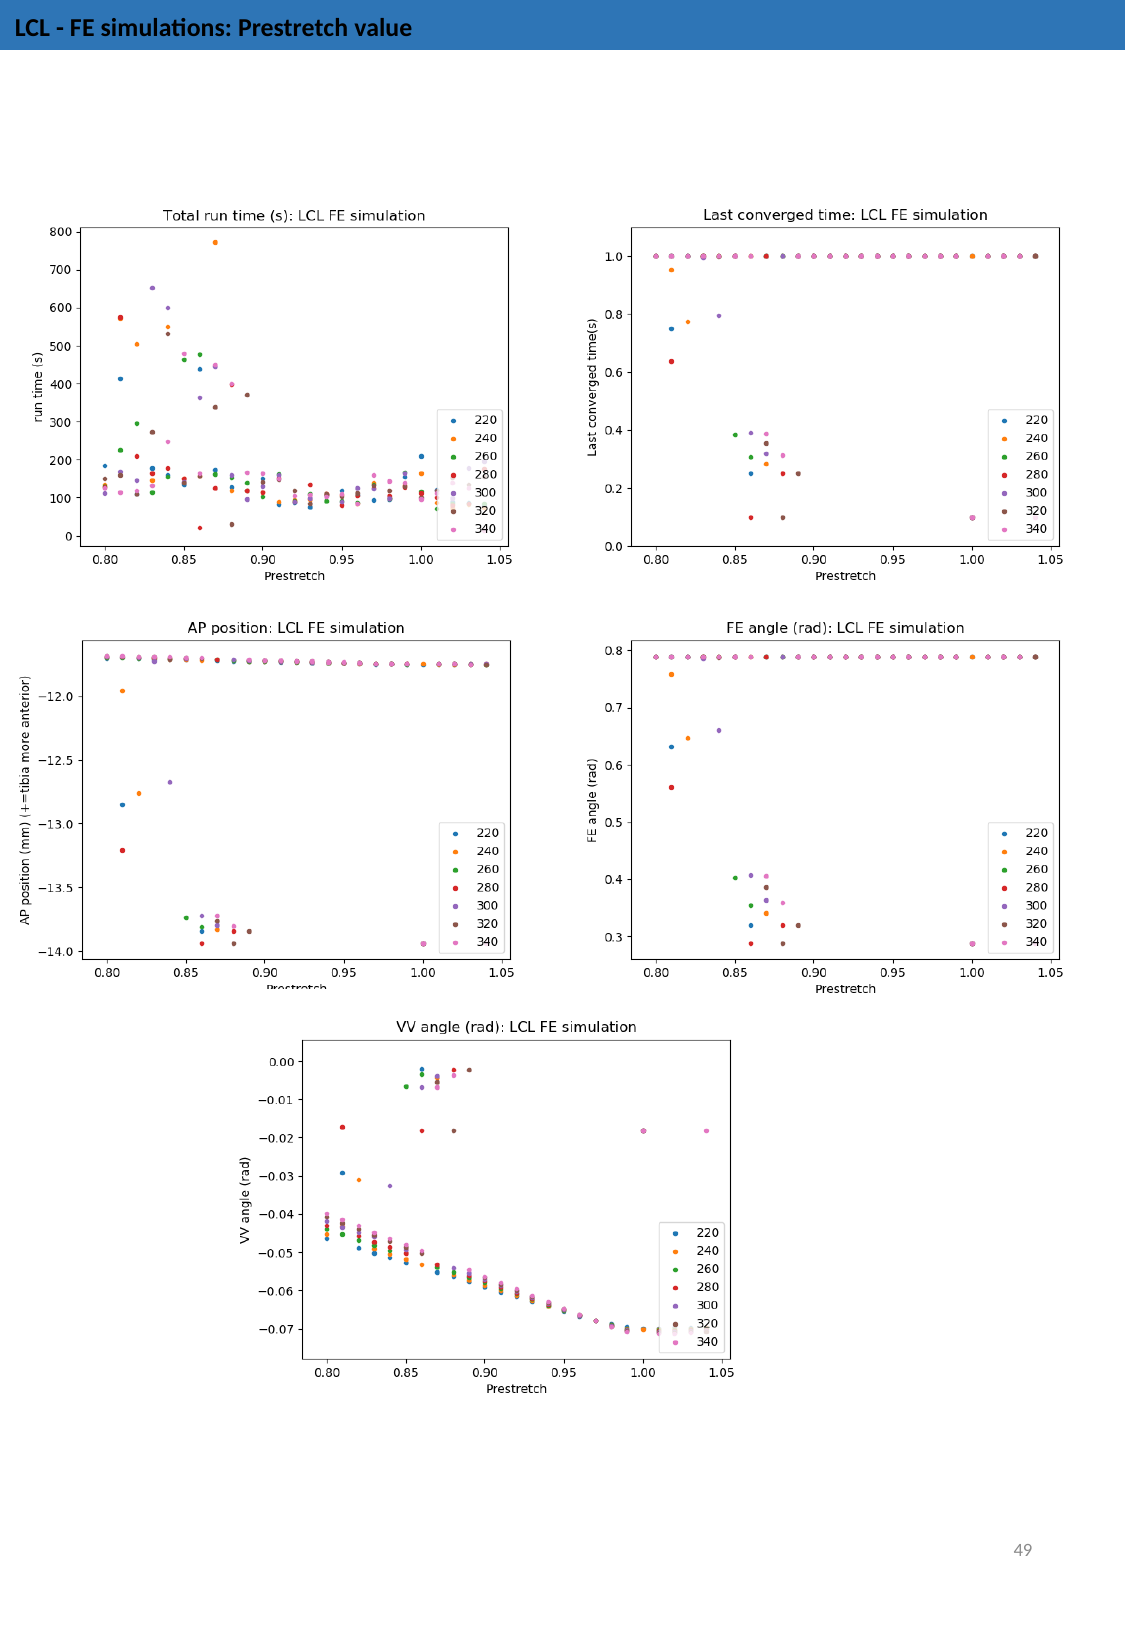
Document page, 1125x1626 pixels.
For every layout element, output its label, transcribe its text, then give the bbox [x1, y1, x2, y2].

text_box LCL - FE simulations: Prestretch value [0, 3, 785, 50]
text_box [0, 0, 1125, 51]
slide_number 49 [794, 1506, 1048, 1593]
picture [11, 177, 1114, 1404]
